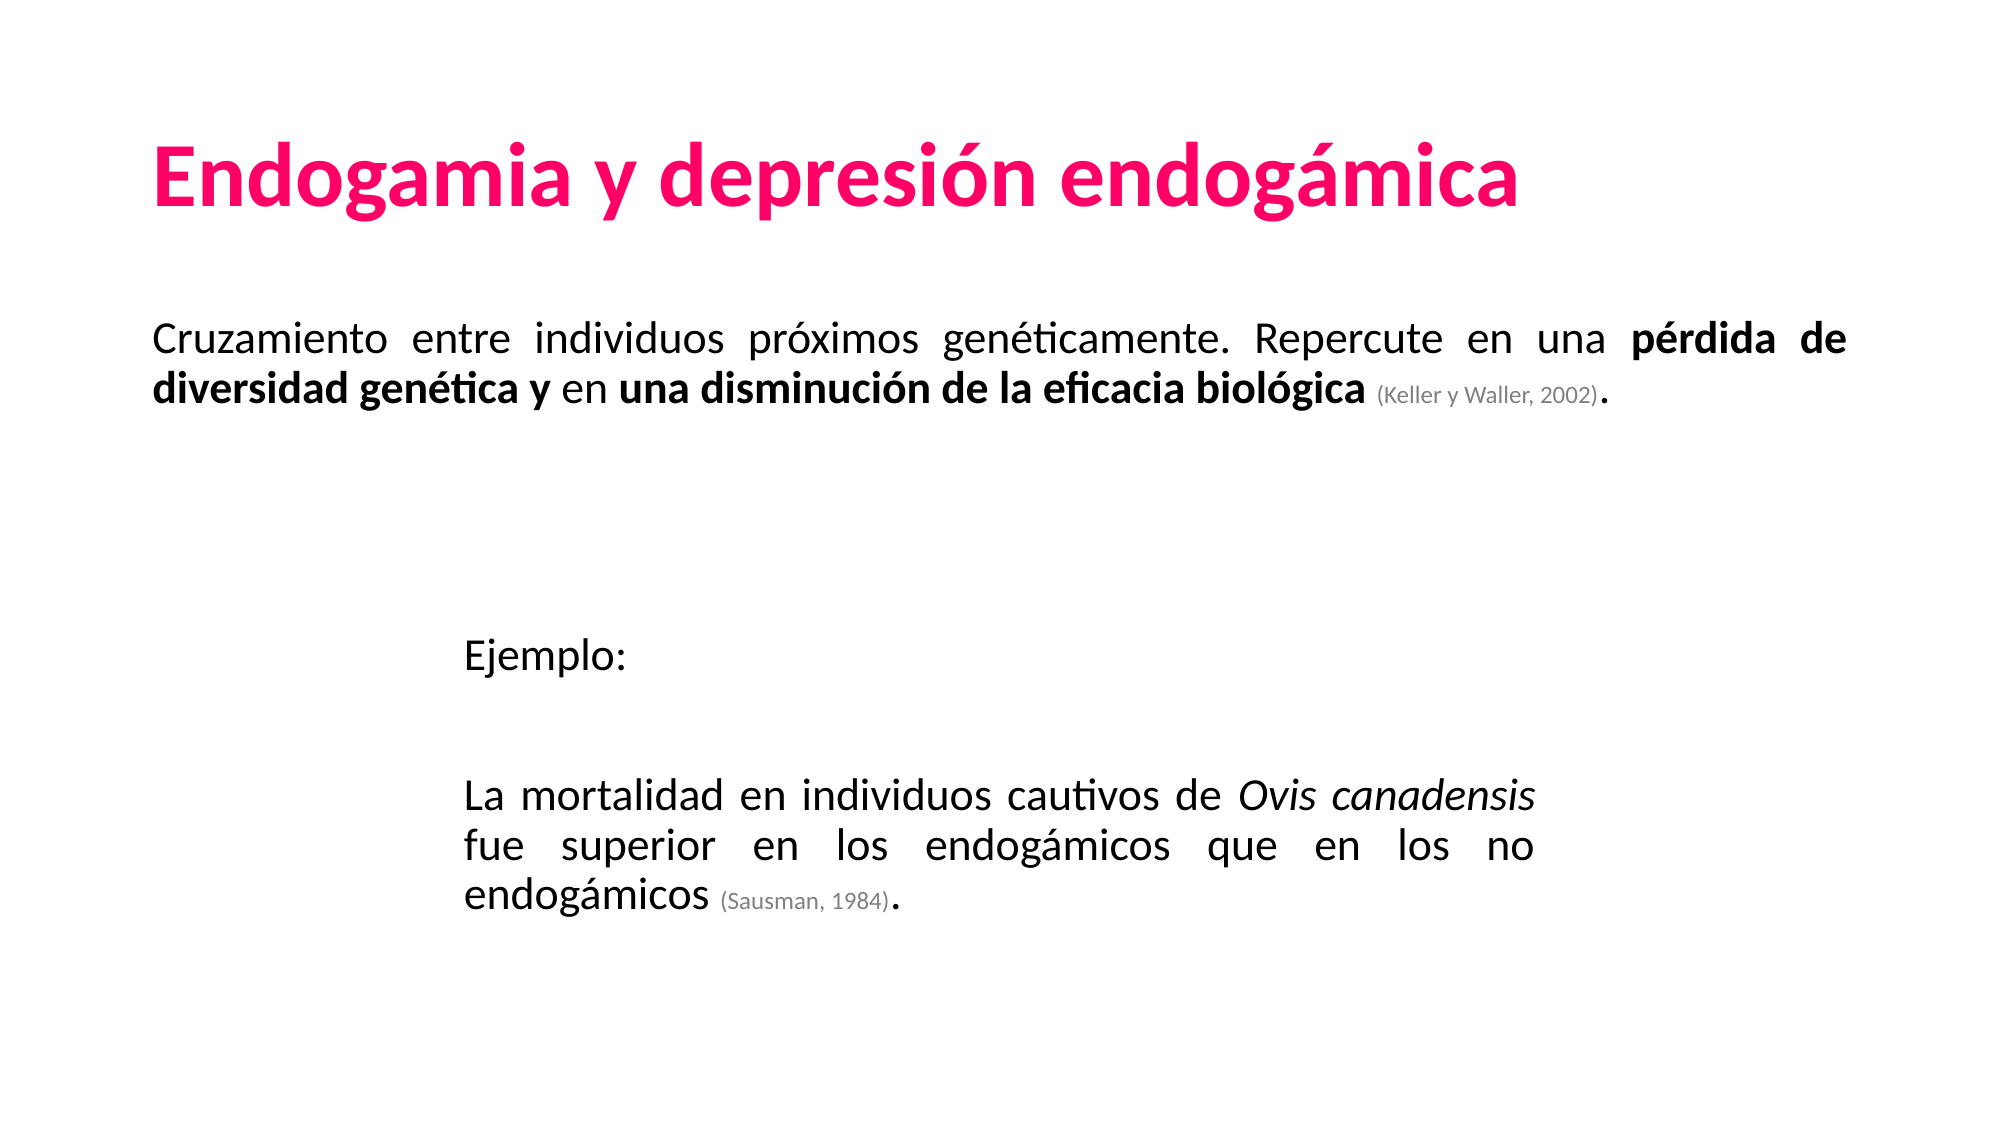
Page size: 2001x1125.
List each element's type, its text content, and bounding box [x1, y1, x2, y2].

list Cruzamiento entre individuos próximos genéticamente. Repercute en una pérdida de diversidad genética y en una disminución de la eficacia biológica (Keller y Waller, 2002). [137, 299, 1863, 467]
title Endogamia y depresión endogámica [137, 67, 1863, 286]
text_box Ejemplo: La mortalidad en individuos cautivos de Ovis canadensis fue superior en los endogámicos que en los no endogámicos (Sausman, 1984). [449, 615, 1551, 992]
